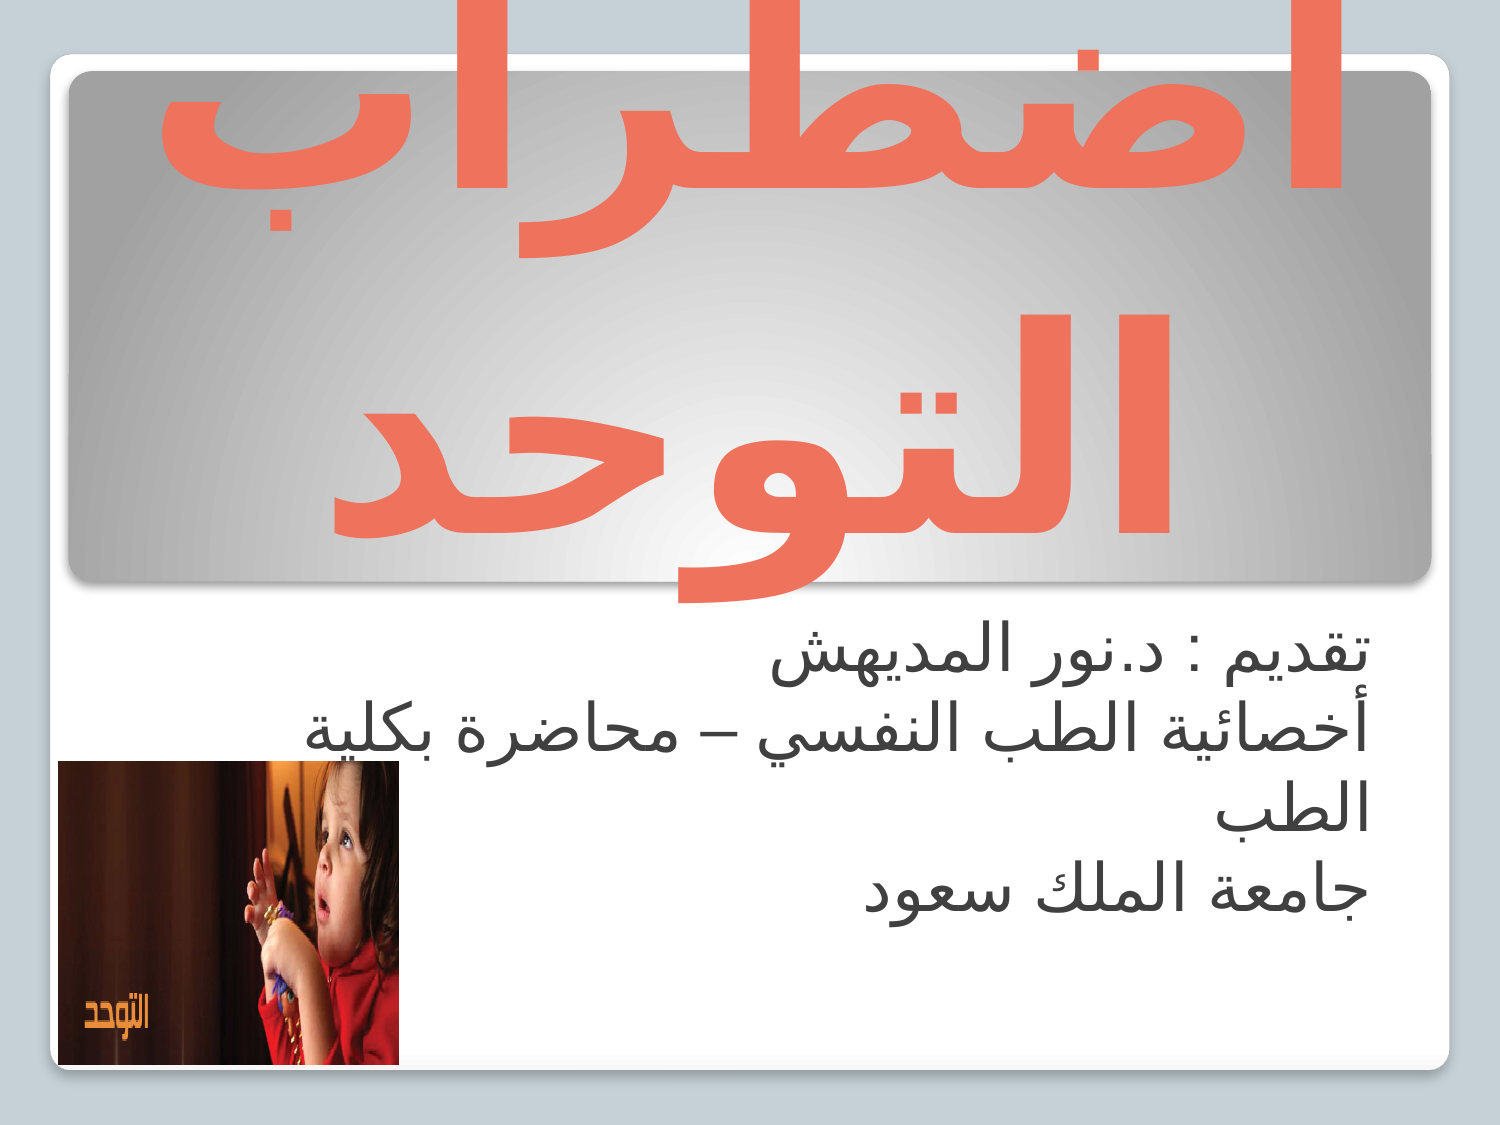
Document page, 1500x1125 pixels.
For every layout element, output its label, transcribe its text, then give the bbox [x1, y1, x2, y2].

subtitle تقديم : د.نور المديهش أخصائية الطب النفسي – محاضرة بكلية الطب جامعة الملك سعود [118, 604, 1394, 973]
title اضطراب التوحد [118, 298, 1394, 599]
picture [58, 761, 399, 1066]
